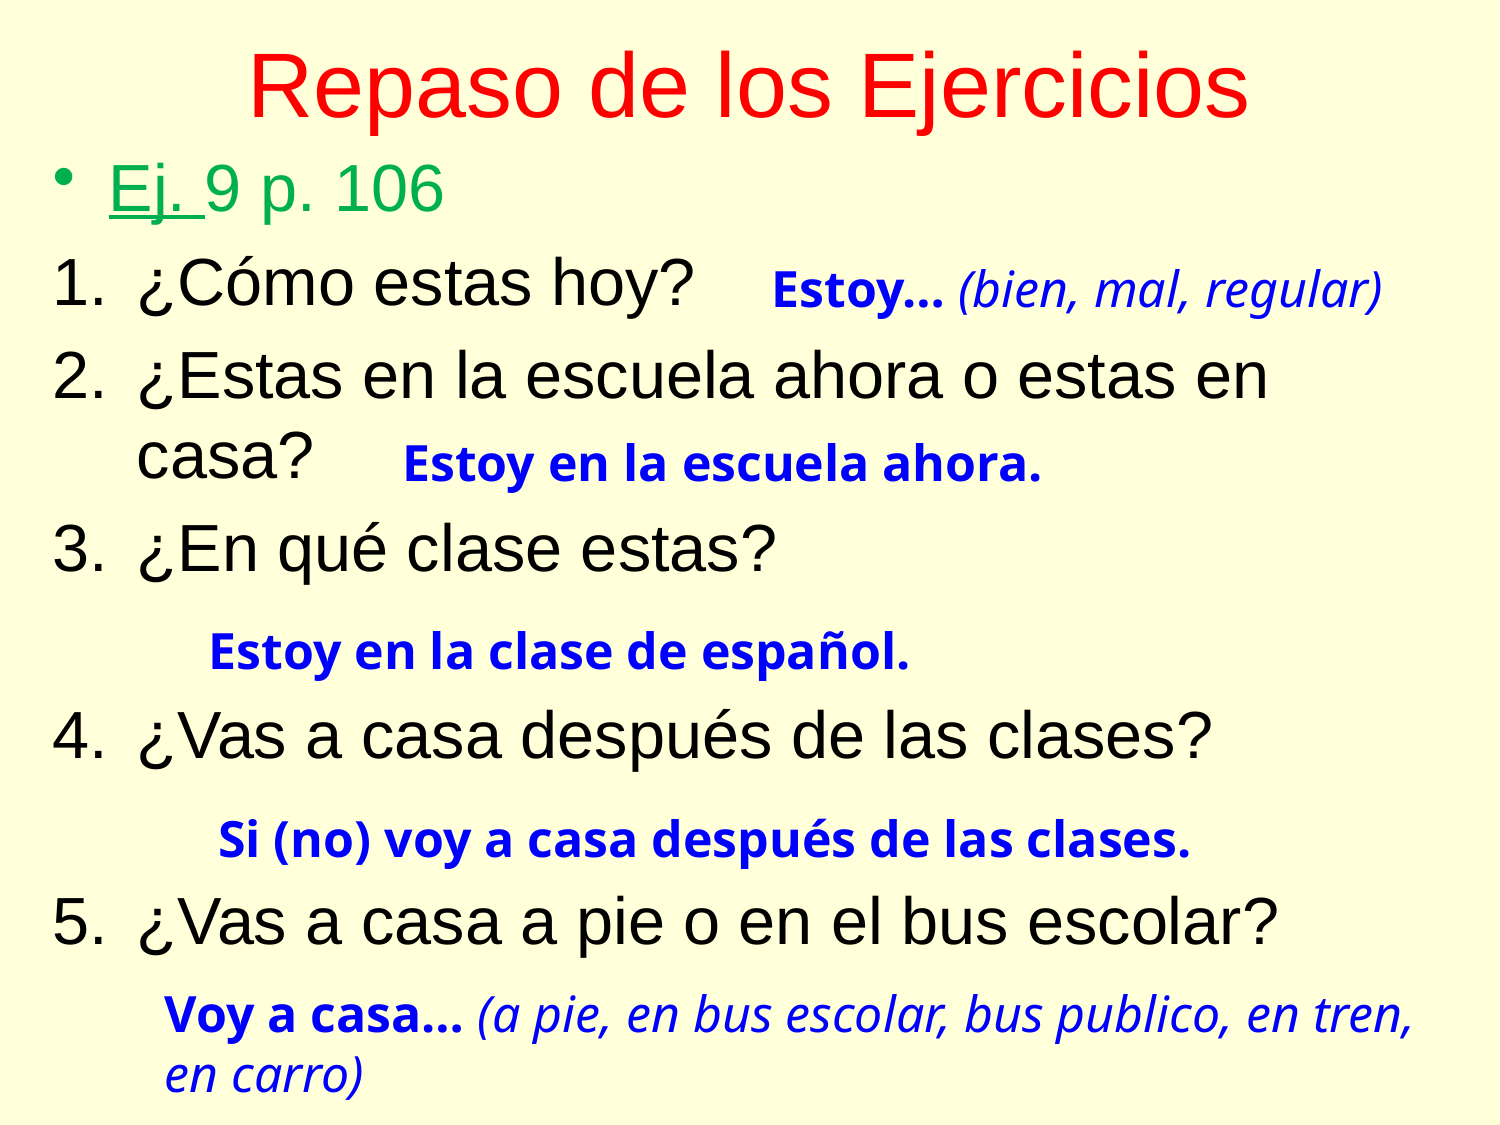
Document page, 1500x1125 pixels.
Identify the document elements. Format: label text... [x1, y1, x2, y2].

list Ej. 9 p. 106 ¿Cómo estas hoy? ¿Estas en la escuela ahora o estas en casa? ¿En qué clase estas? ¿Vas a casa después de las clases? ¿Vas a casa a pie o en el bus escolar? [37, 137, 1450, 1125]
text_box Estoy en la escuela ahora. [387, 424, 1058, 499]
text_box Estoy… (bien, mal, regular) [756, 249, 1399, 325]
text_box Estoy en la clase de español. [193, 612, 926, 688]
title Repaso de los Ejercicios [75, 0, 1425, 137]
text_box Voy a casa… (a pie, en bus escolar, bus publico, en tren, en carro) [150, 974, 1450, 1110]
text_box Si (no) voy a casa después de las clases. [203, 799, 1207, 875]
